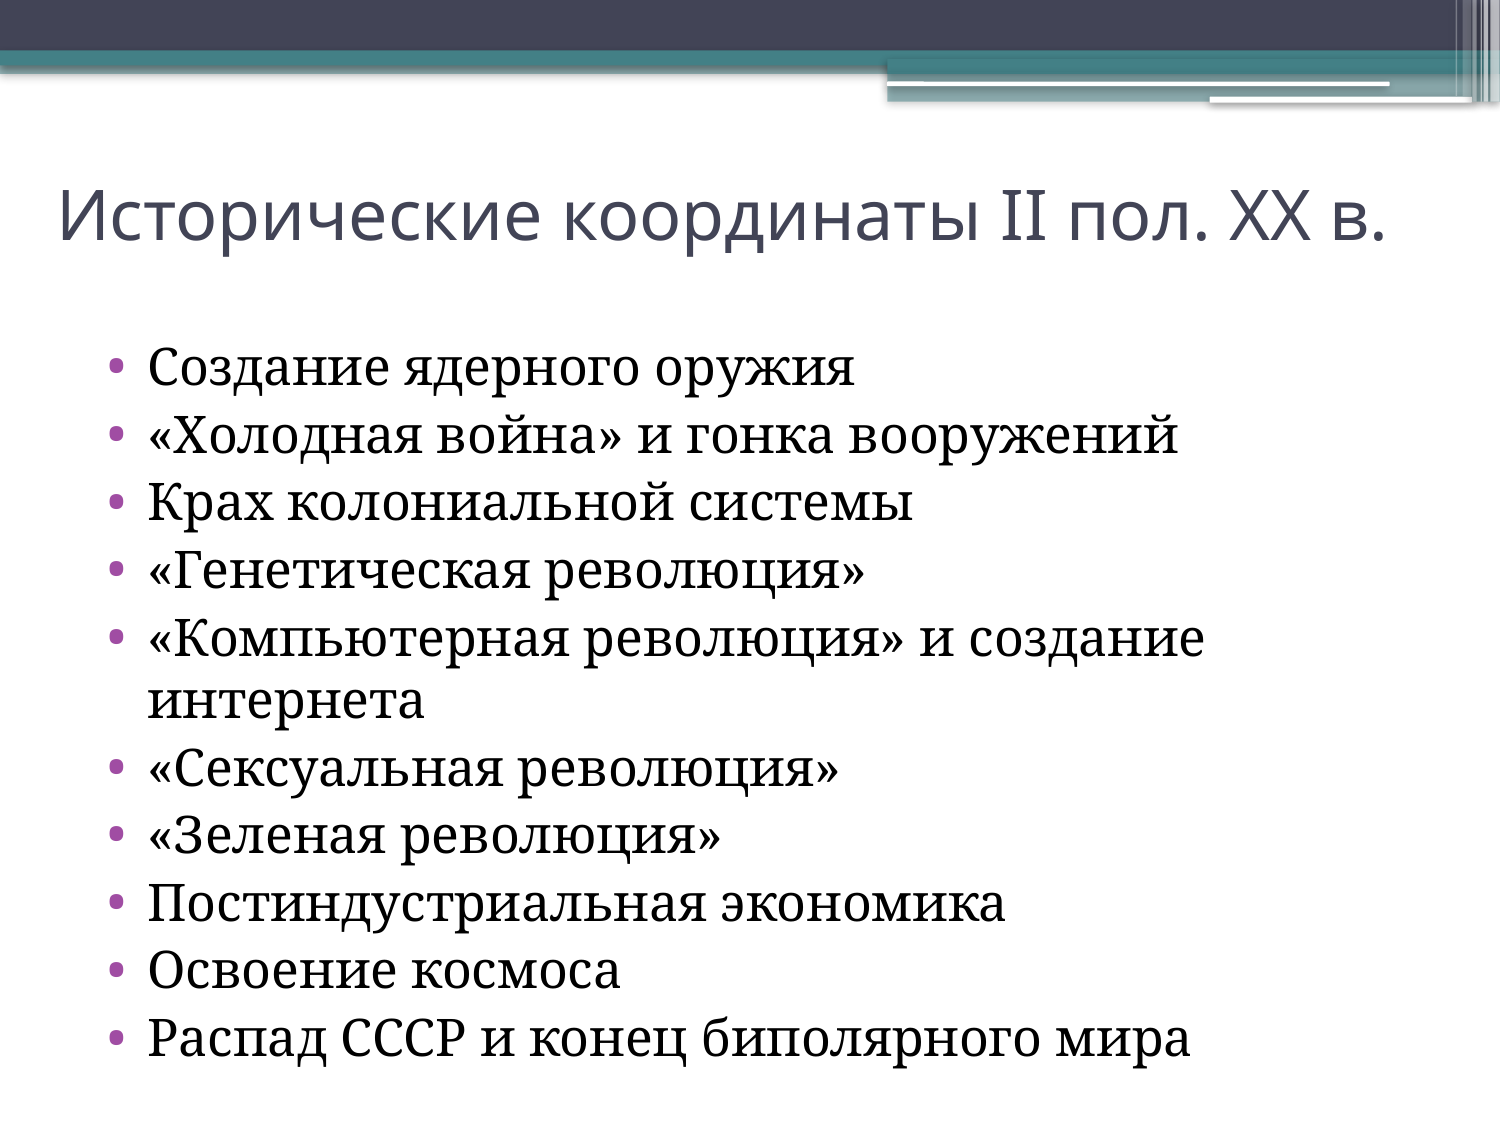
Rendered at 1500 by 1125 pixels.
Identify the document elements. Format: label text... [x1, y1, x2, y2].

title Исторические координаты II пол. ХХ в. [41, 125, 1447, 301]
list Создание ядерного оружия «Холодная война» и гонка вооружений Крах колониальной системы «Генетическая революция» «Компьютерная революция» и создание интернета «Сексуальная революция» «Зеленая революция» Постиндустриальная экономика Освоение космоса Распад СССР и конец биполярного мира [75, 326, 1425, 1079]
